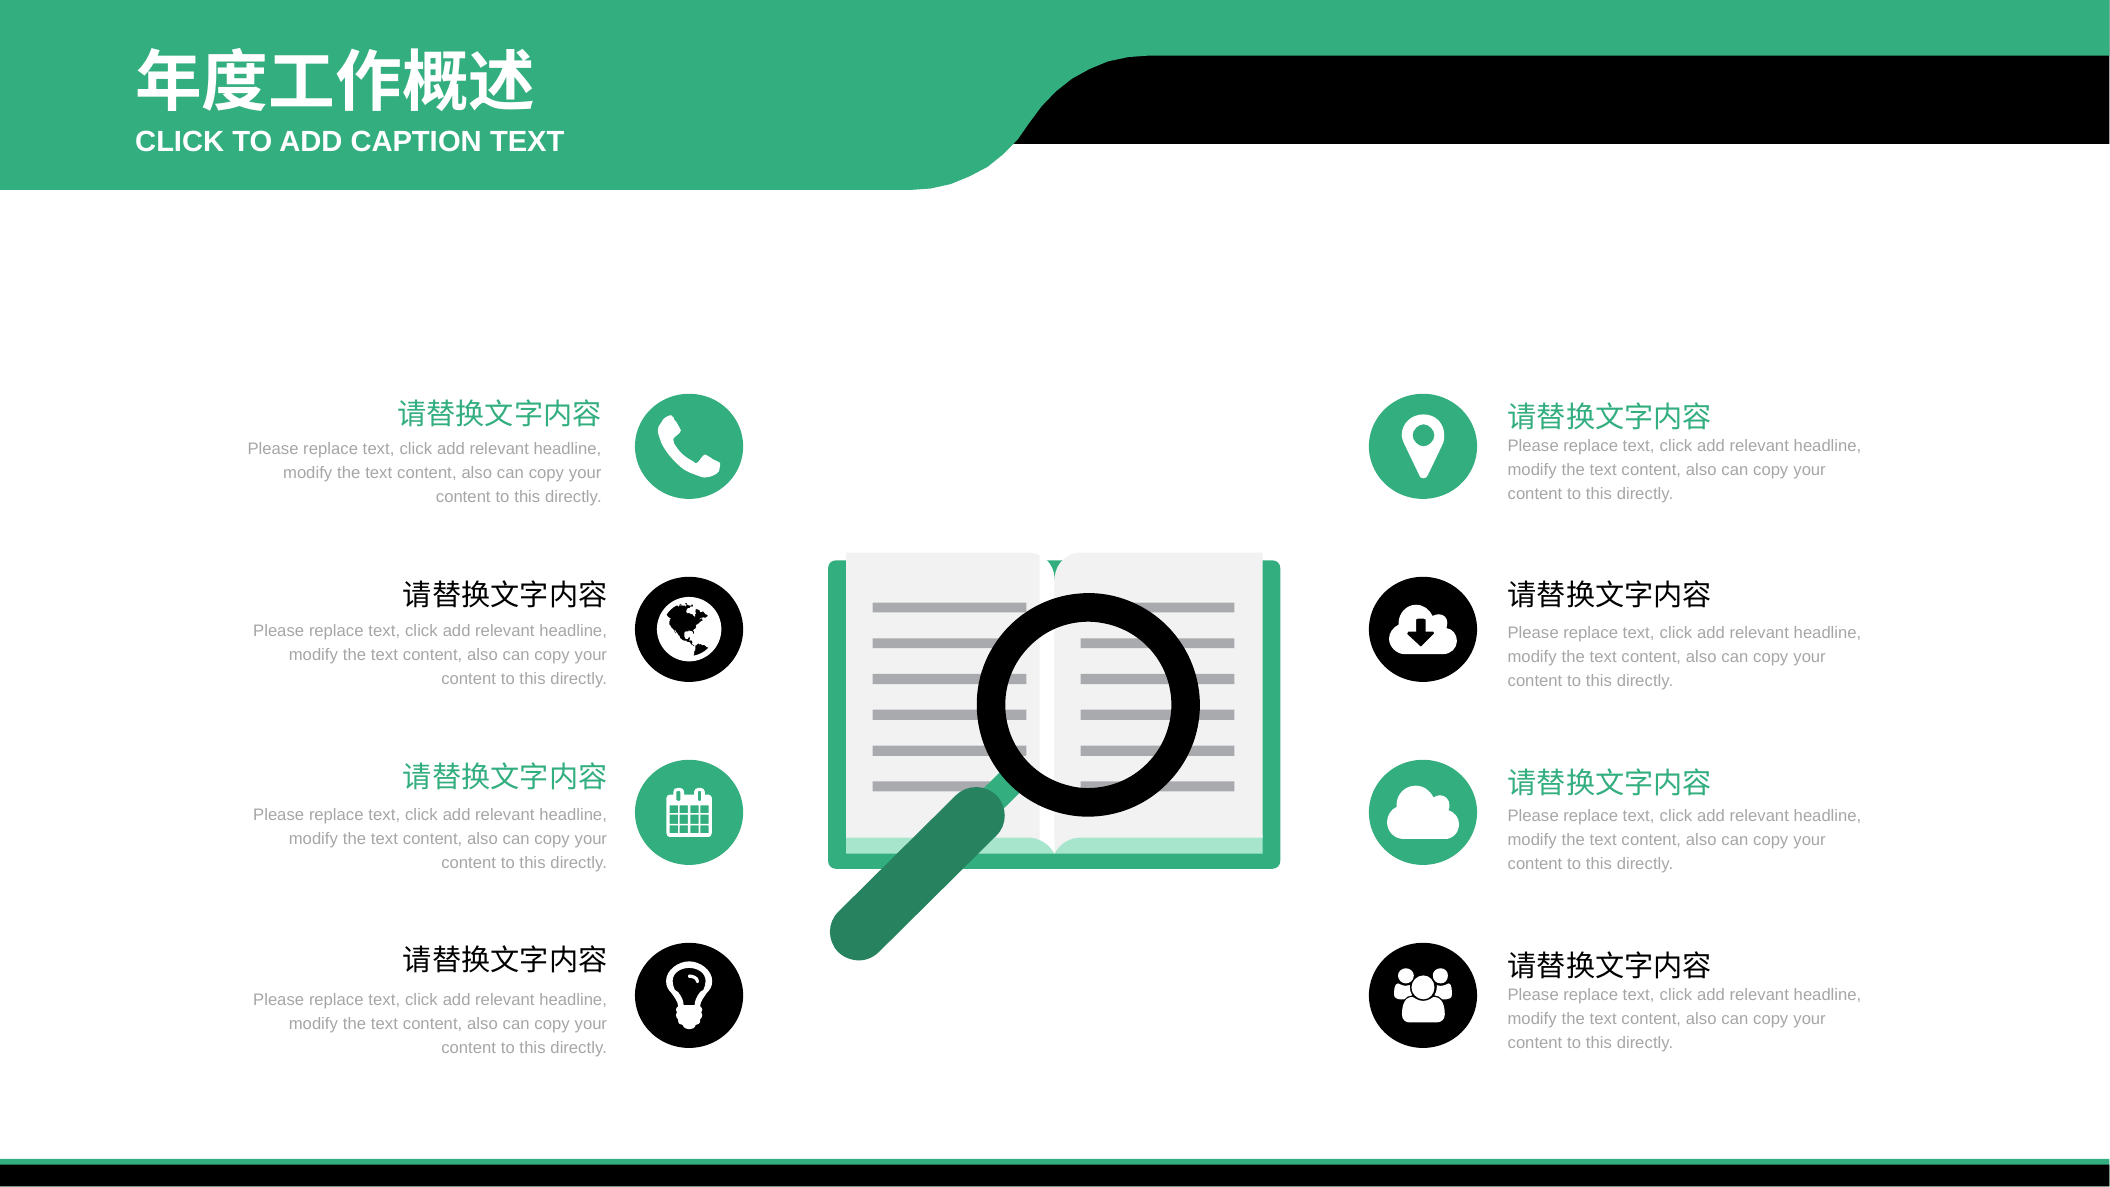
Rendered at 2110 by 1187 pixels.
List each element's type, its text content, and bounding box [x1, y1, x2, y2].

text_box 年度工作概述 [135, 38, 596, 119]
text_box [1368, 759, 1478, 865]
text_box CLICK TO ADD CAPTION TEXT [135, 122, 596, 158]
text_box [634, 759, 744, 865]
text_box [1507, 390, 1864, 504]
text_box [634, 576, 744, 682]
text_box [251, 750, 608, 873]
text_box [1507, 939, 1864, 1053]
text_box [634, 393, 744, 499]
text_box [251, 934, 608, 1058]
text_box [1507, 756, 1864, 874]
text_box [1507, 569, 1864, 691]
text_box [827, 552, 1281, 963]
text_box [1368, 576, 1478, 682]
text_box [634, 942, 744, 1048]
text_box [246, 388, 602, 507]
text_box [1368, 942, 1478, 1048]
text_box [251, 568, 608, 689]
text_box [1368, 393, 1478, 499]
